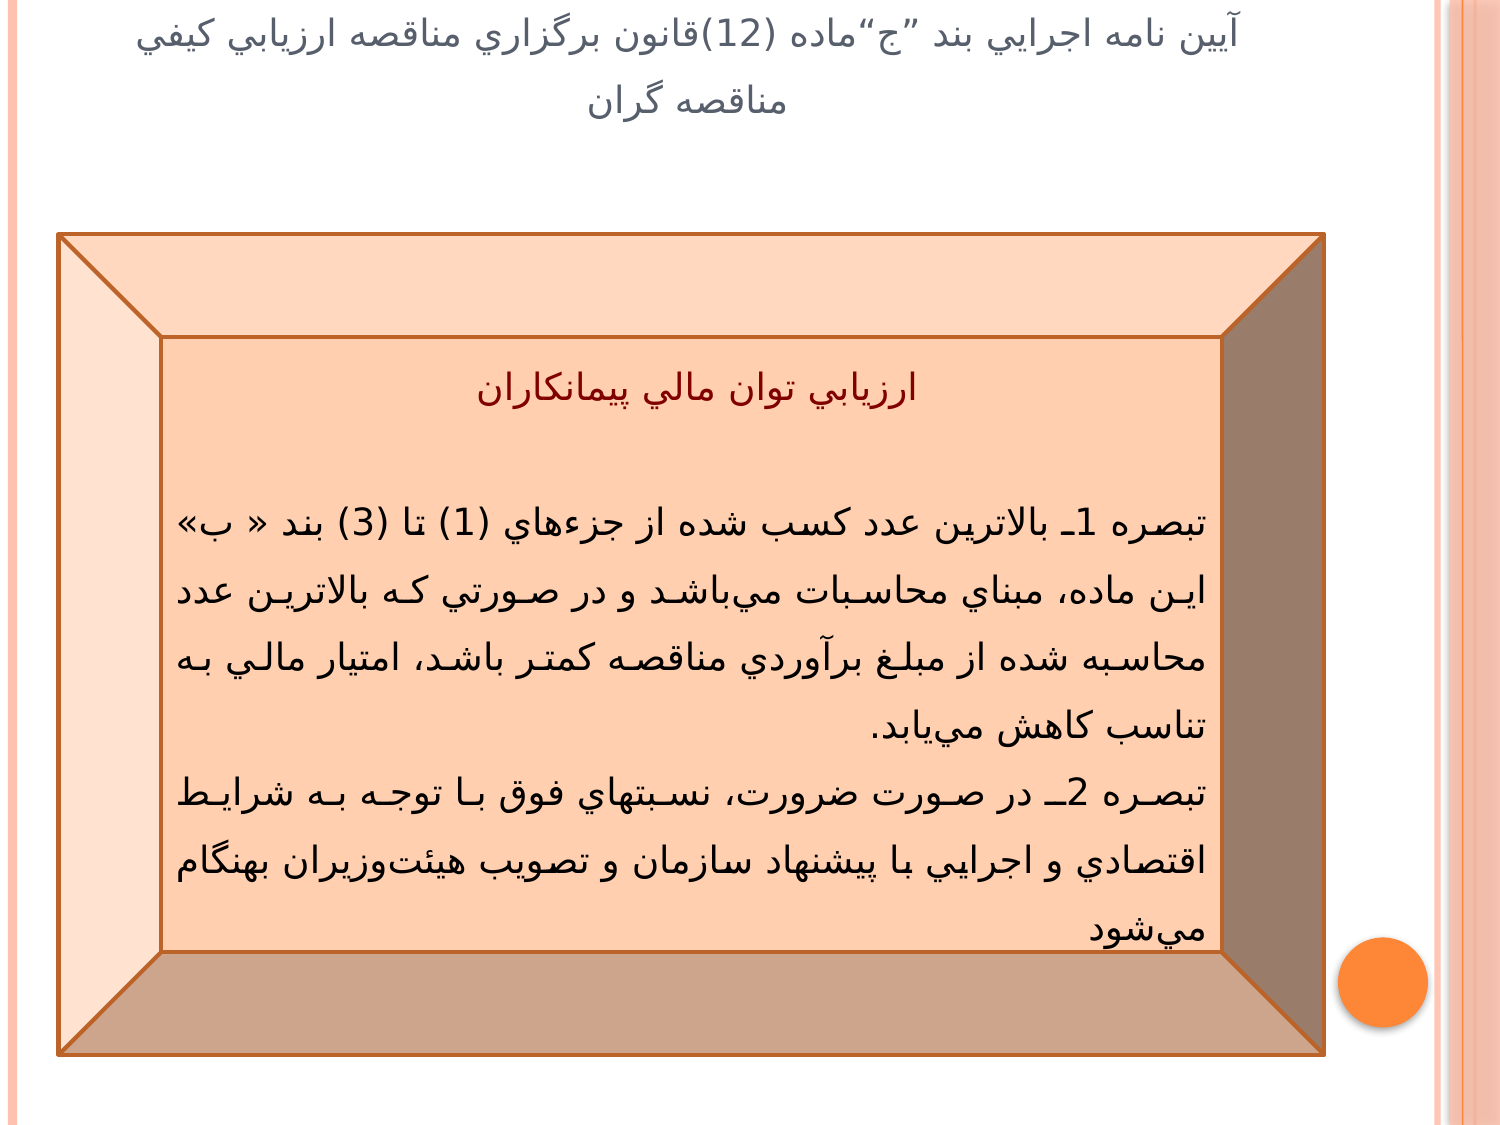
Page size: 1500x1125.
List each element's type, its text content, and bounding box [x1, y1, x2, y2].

text_box ارزيابي توان مالي پيمانكاران تبصره 1ـ بالاترين عدد كسب شده از جزءهاي (1) تا (3) بند « ب» اين ماده، مبناي محاسبات مي‌باشد و در صورتي كه بالاترين عدد محاسبه شده از مبلغ برآوردي مناقصه كمتر باشد، امتيار مالي به تناسب كاهش مي‌يابد. تبصره 2ـ در صورت ضرورت، نسبتهاي فوق با توجه به شرايط اقتصادي و اجرايي با پيشنهاد سازمان و تصويب هيئت‌وزيران بهنگام مي‌شود [56, 232, 1326, 1057]
title آيين نامه اجرايي بند ”ج“ماده (12)قانون برگزاري مناقصه ارزيابي كيفي مناقصه گران [75, 45, 1300, 129]
table_cell مشخصات فني دستگاه [65, 236, 1318, 335]
title ارزیابی مالی در مناقصات دو مرحله ای [61, 241, 159, 1048]
